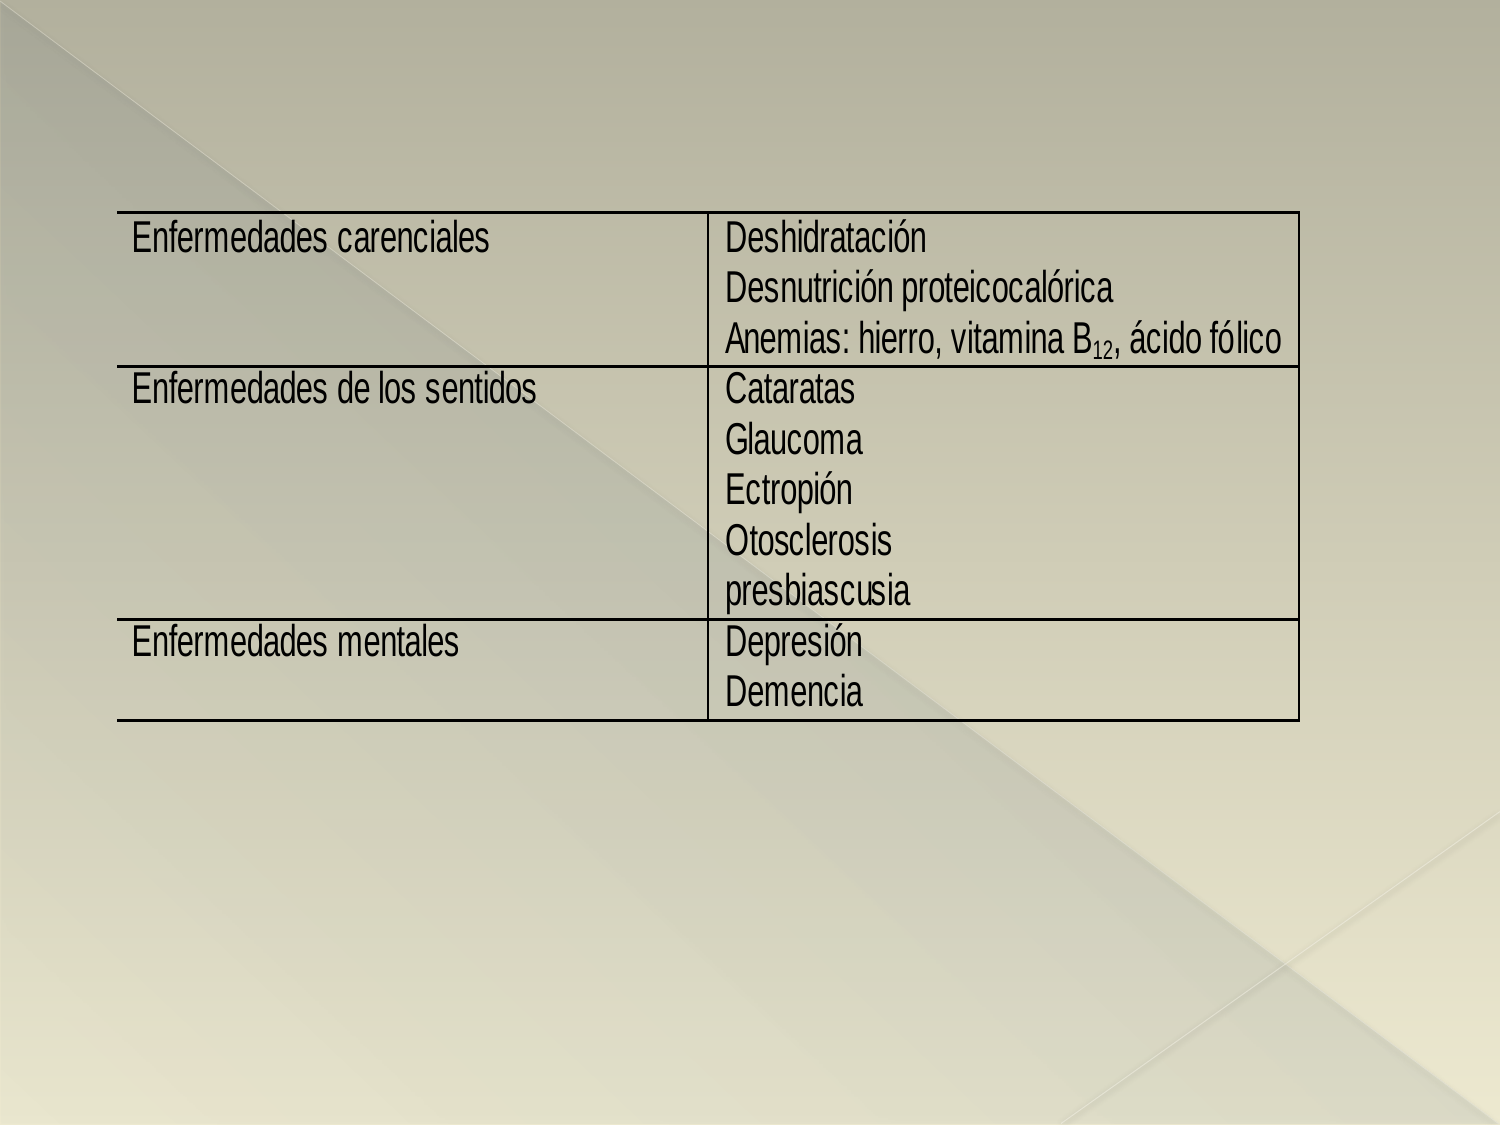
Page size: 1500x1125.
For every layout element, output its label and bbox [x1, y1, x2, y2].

text_box [116, 210, 1313, 821]
